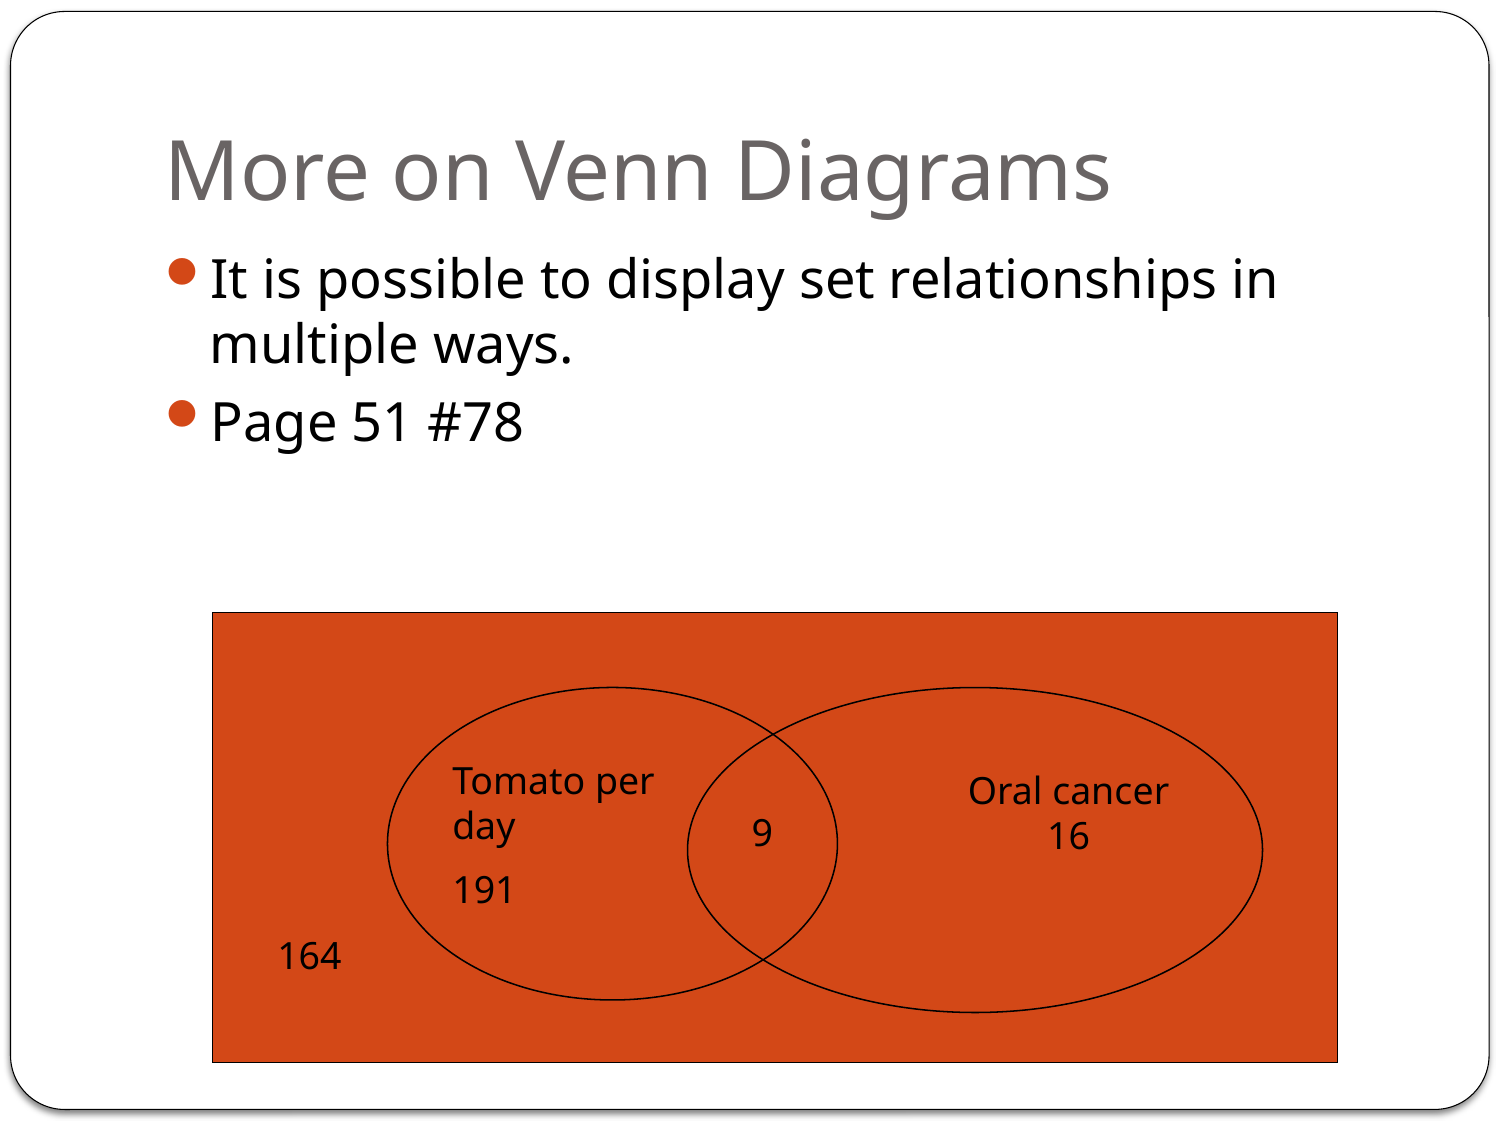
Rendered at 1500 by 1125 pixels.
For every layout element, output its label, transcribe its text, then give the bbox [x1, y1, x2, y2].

title More on Venn Diagrams [150, 45, 1425, 233]
list It is possible to display set relationships in multiple ways. Page 51 #78 [150, 237, 1425, 988]
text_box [212, 612, 1338, 1063]
